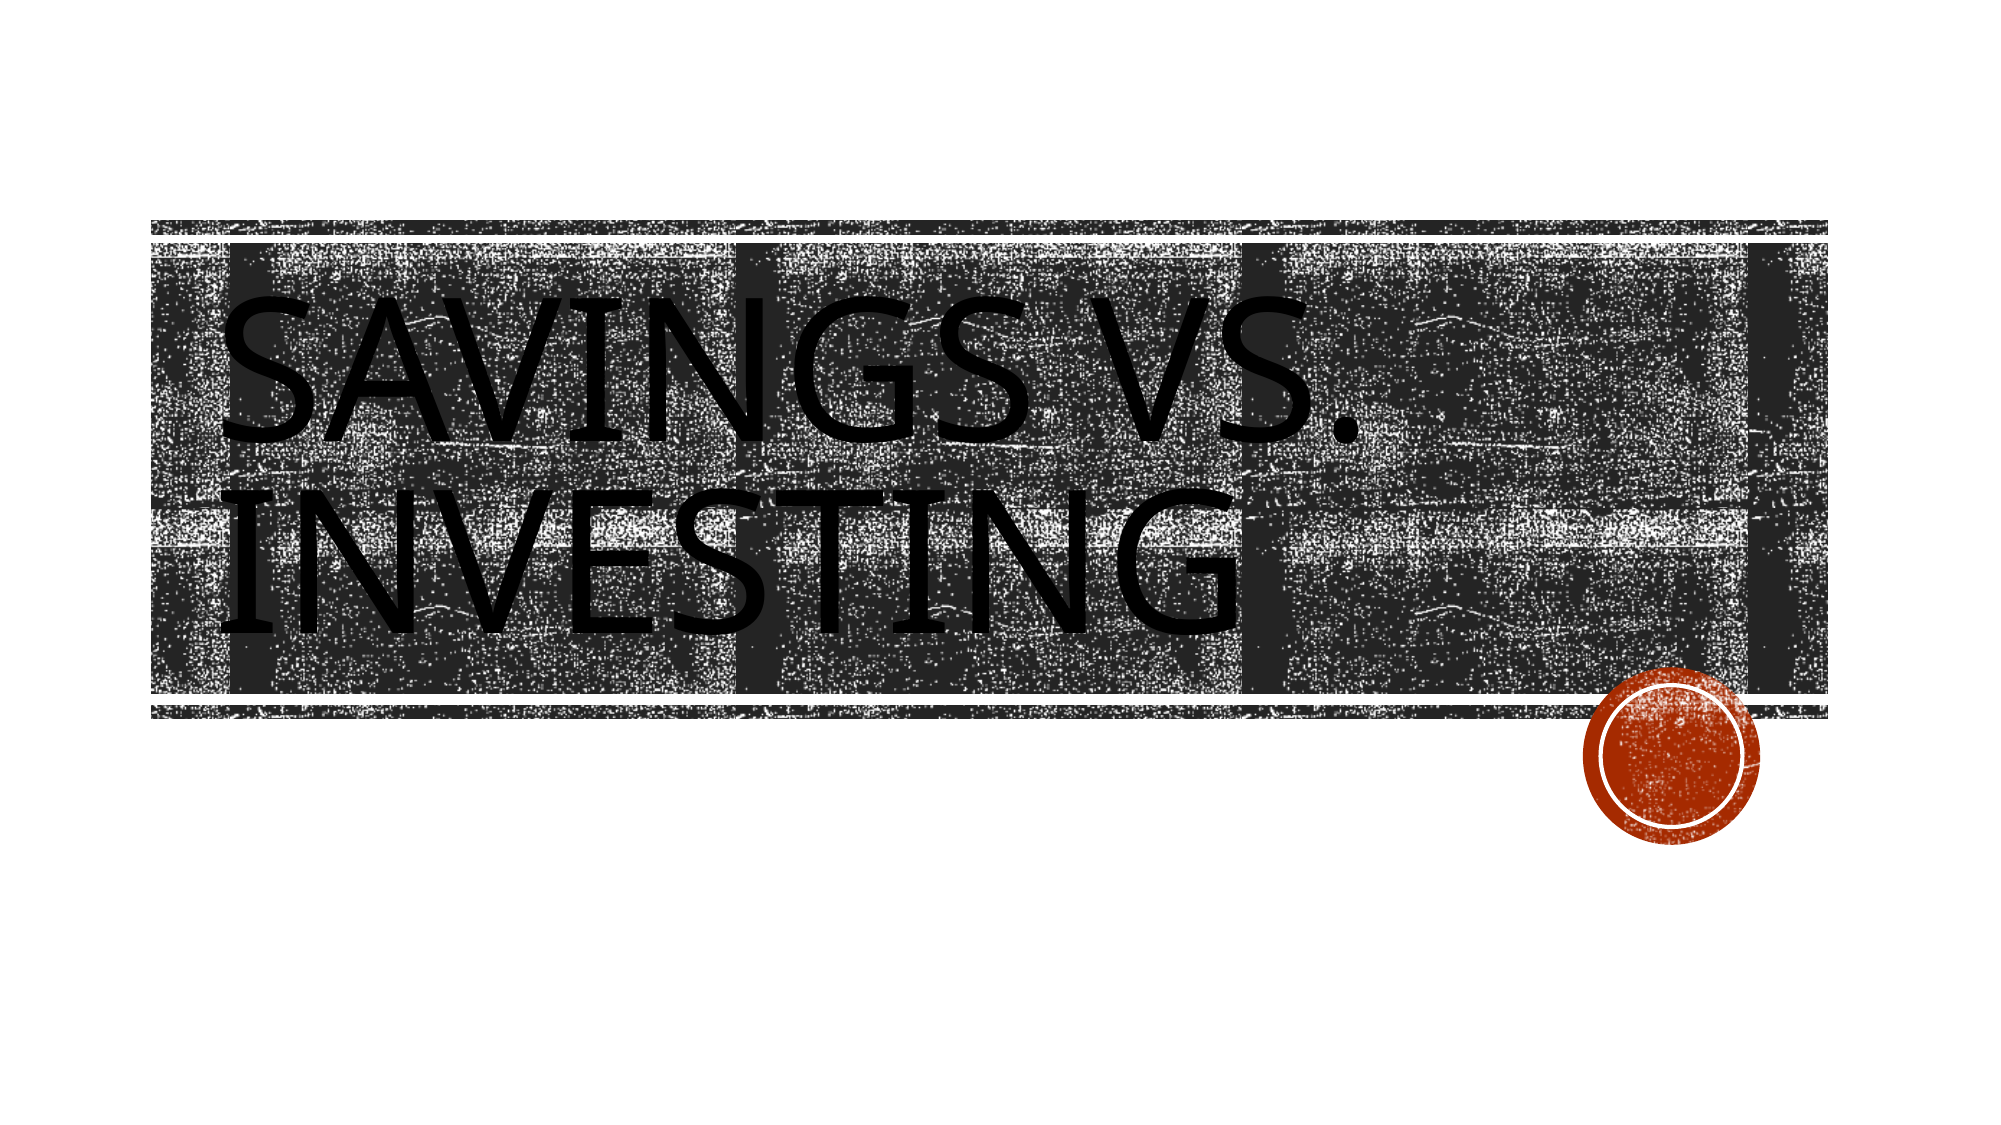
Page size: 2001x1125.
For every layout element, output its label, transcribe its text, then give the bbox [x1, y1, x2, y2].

title Savings vs. Investing [198, 337, 1884, 623]
